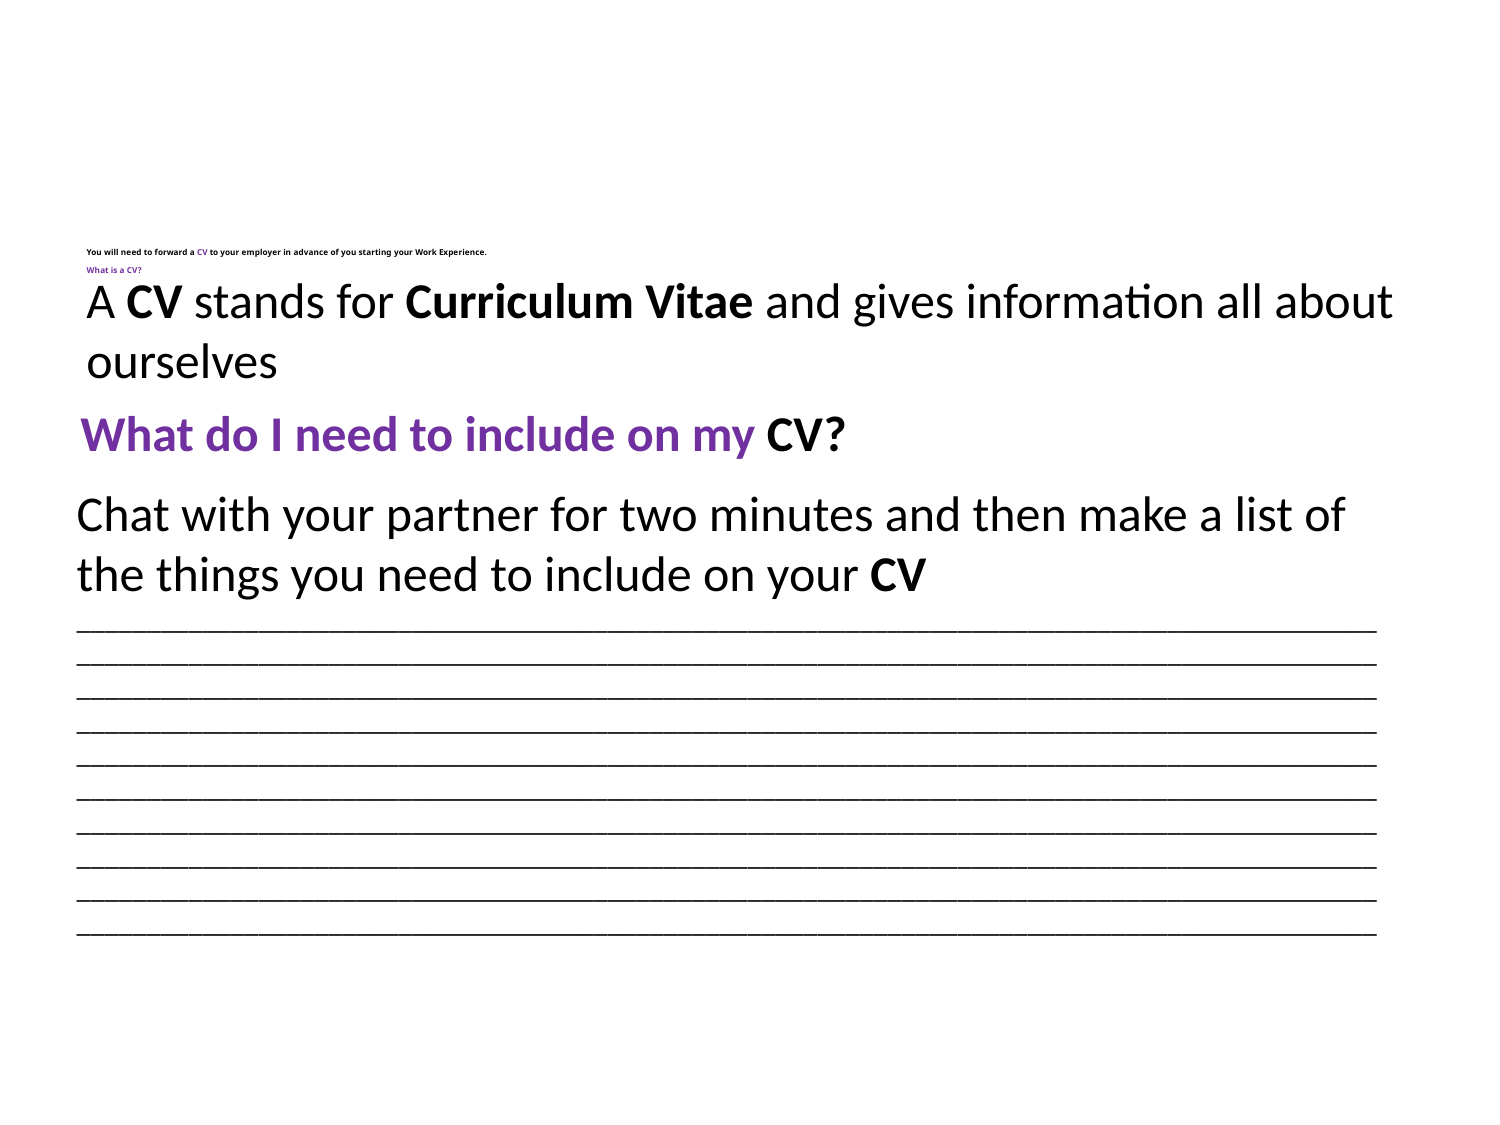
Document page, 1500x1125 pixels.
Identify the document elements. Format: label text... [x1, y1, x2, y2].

title You will need to forward a CV to your employer in advance of you starting your Work Experience. What is a CV? [71, 202, 1366, 261]
text_box Chat with your partner for two minutes and then make a list of the things you need to include on your CV __________________________________________________________________________________________________________________________________________________________________________________________________________________________________________________________________________________________________________________________________________________________________________________________________________________________________________________________________________________________________________________________________________________________________________________________________________________________________________________________________________________________________________________________________________________________________________________________________________________________________________________________________________________________________________________________________________________________________ [61, 473, 1397, 946]
text_box What do I need to include on my CV? [65, 393, 1326, 473]
text_box A CV stands for Curriculum Vitae and gives information all about ourselves [71, 261, 1429, 397]
